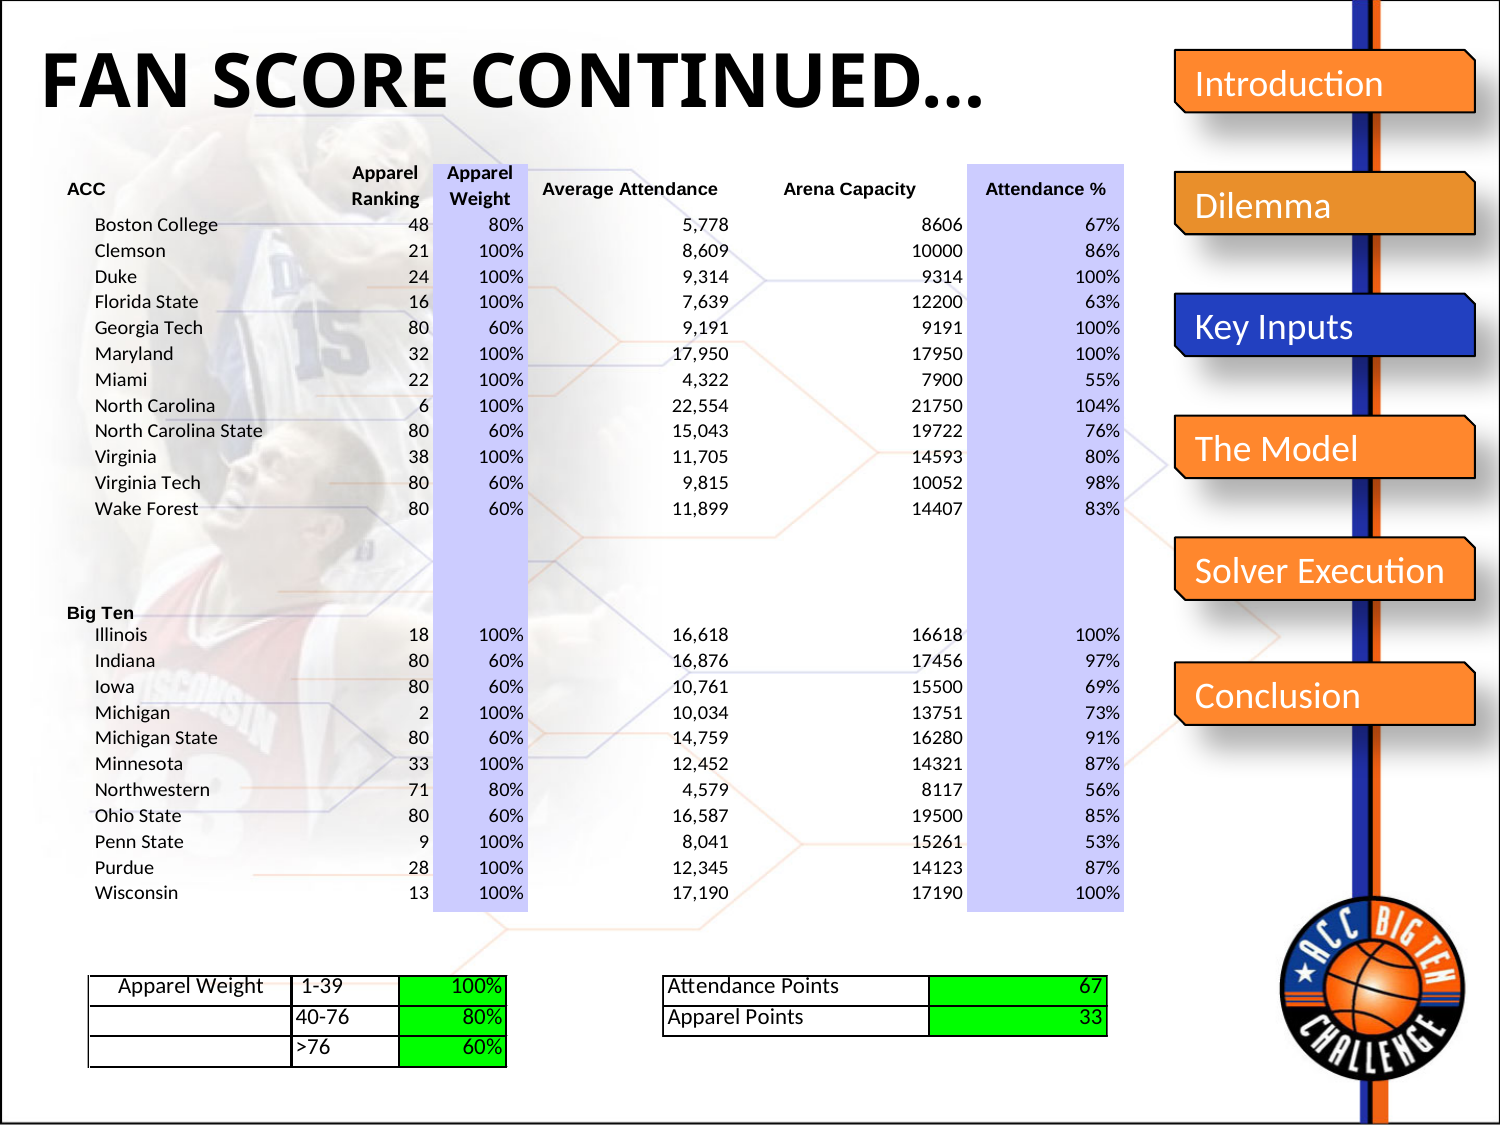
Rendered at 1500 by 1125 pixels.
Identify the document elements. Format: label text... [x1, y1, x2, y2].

text_box Fan Score Continued… [24, 24, 1125, 130]
text_box Conclusion [1172, 660, 1478, 727]
text_box Dilemma [1172, 169, 1478, 237]
text_box Key Inputs [1172, 291, 1478, 359]
picture [0, 0, 1500, 1125]
text_box Solver Execution [1172, 535, 1478, 603]
text_box The Model [1172, 413, 1478, 481]
text_box Introduction [1172, 47, 1478, 115]
